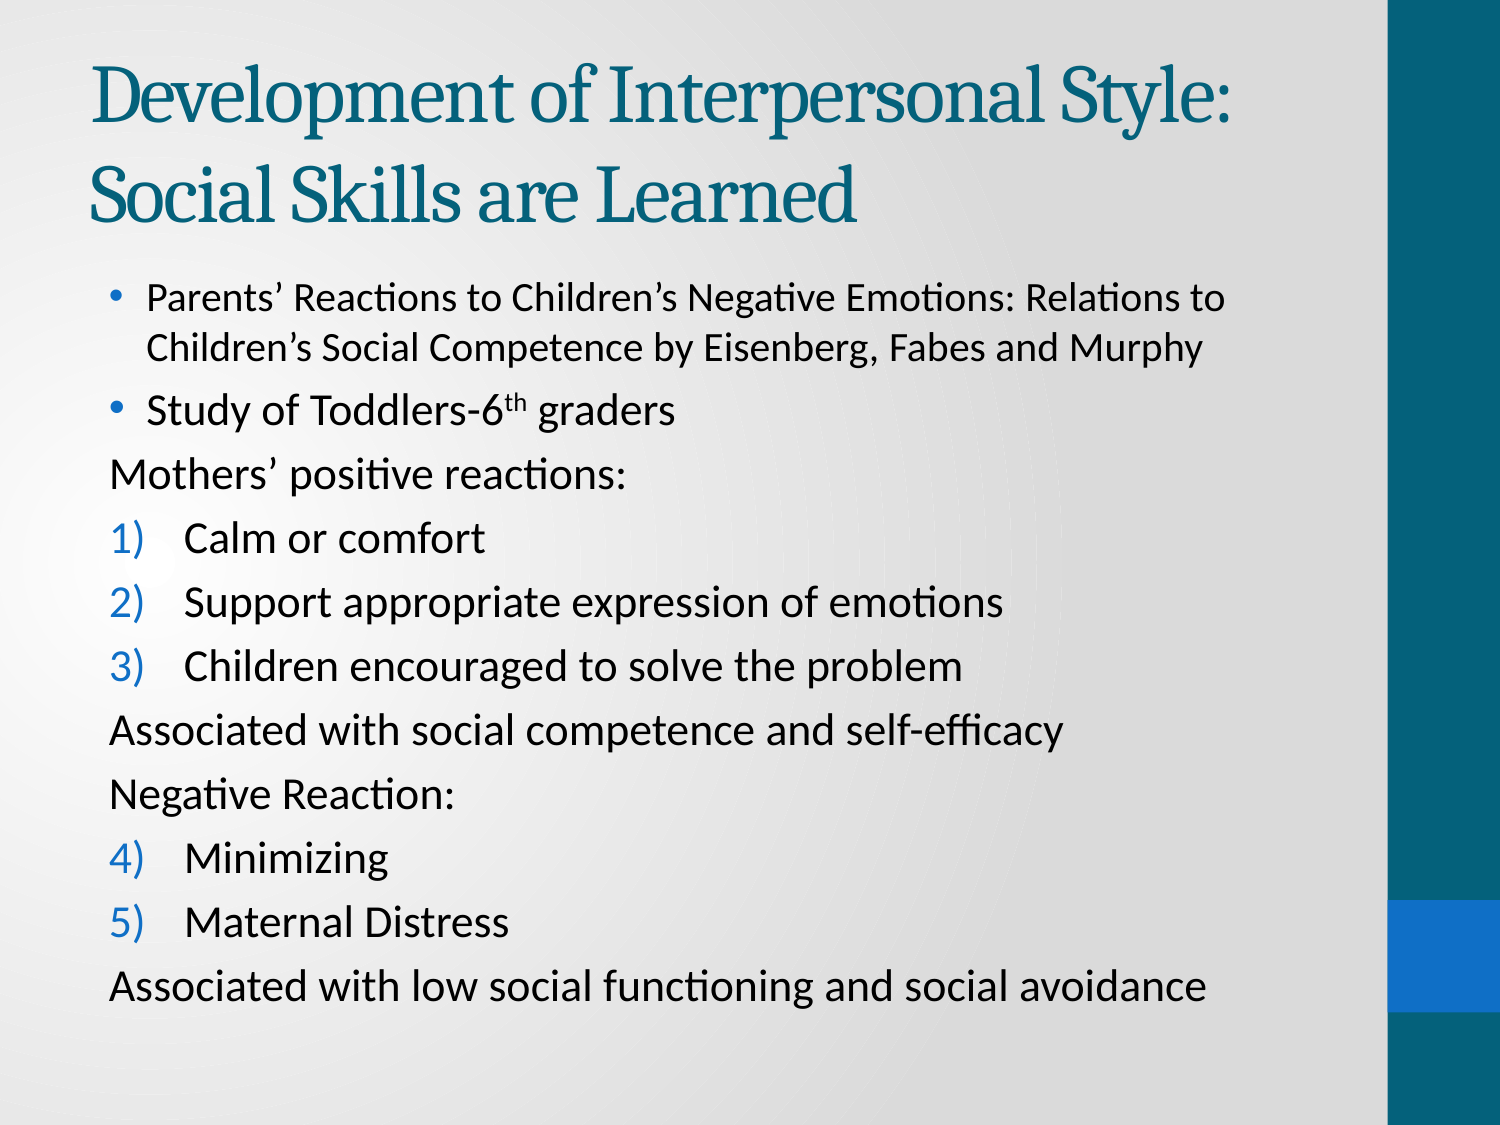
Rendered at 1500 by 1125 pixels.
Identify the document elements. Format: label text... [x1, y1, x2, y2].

title Development of Interpersonal Style: Social Skills are Learned [75, 45, 1325, 233]
list Parents’ Reactions to Children’s Negative Emotions: Relations to Children’s Social Competence by Eisenberg, Fabes and Murphy Study of Toddlers-6th graders Mothers’ positive reactions: Calm or comfort Support appropriate expression of emotions Children encouraged to solve the problem Associated with social competence and self-efficacy Negative Reaction: Minimizing Maternal Distress Associated with low social functioning and social avoidance [75, 262, 1325, 1050]
